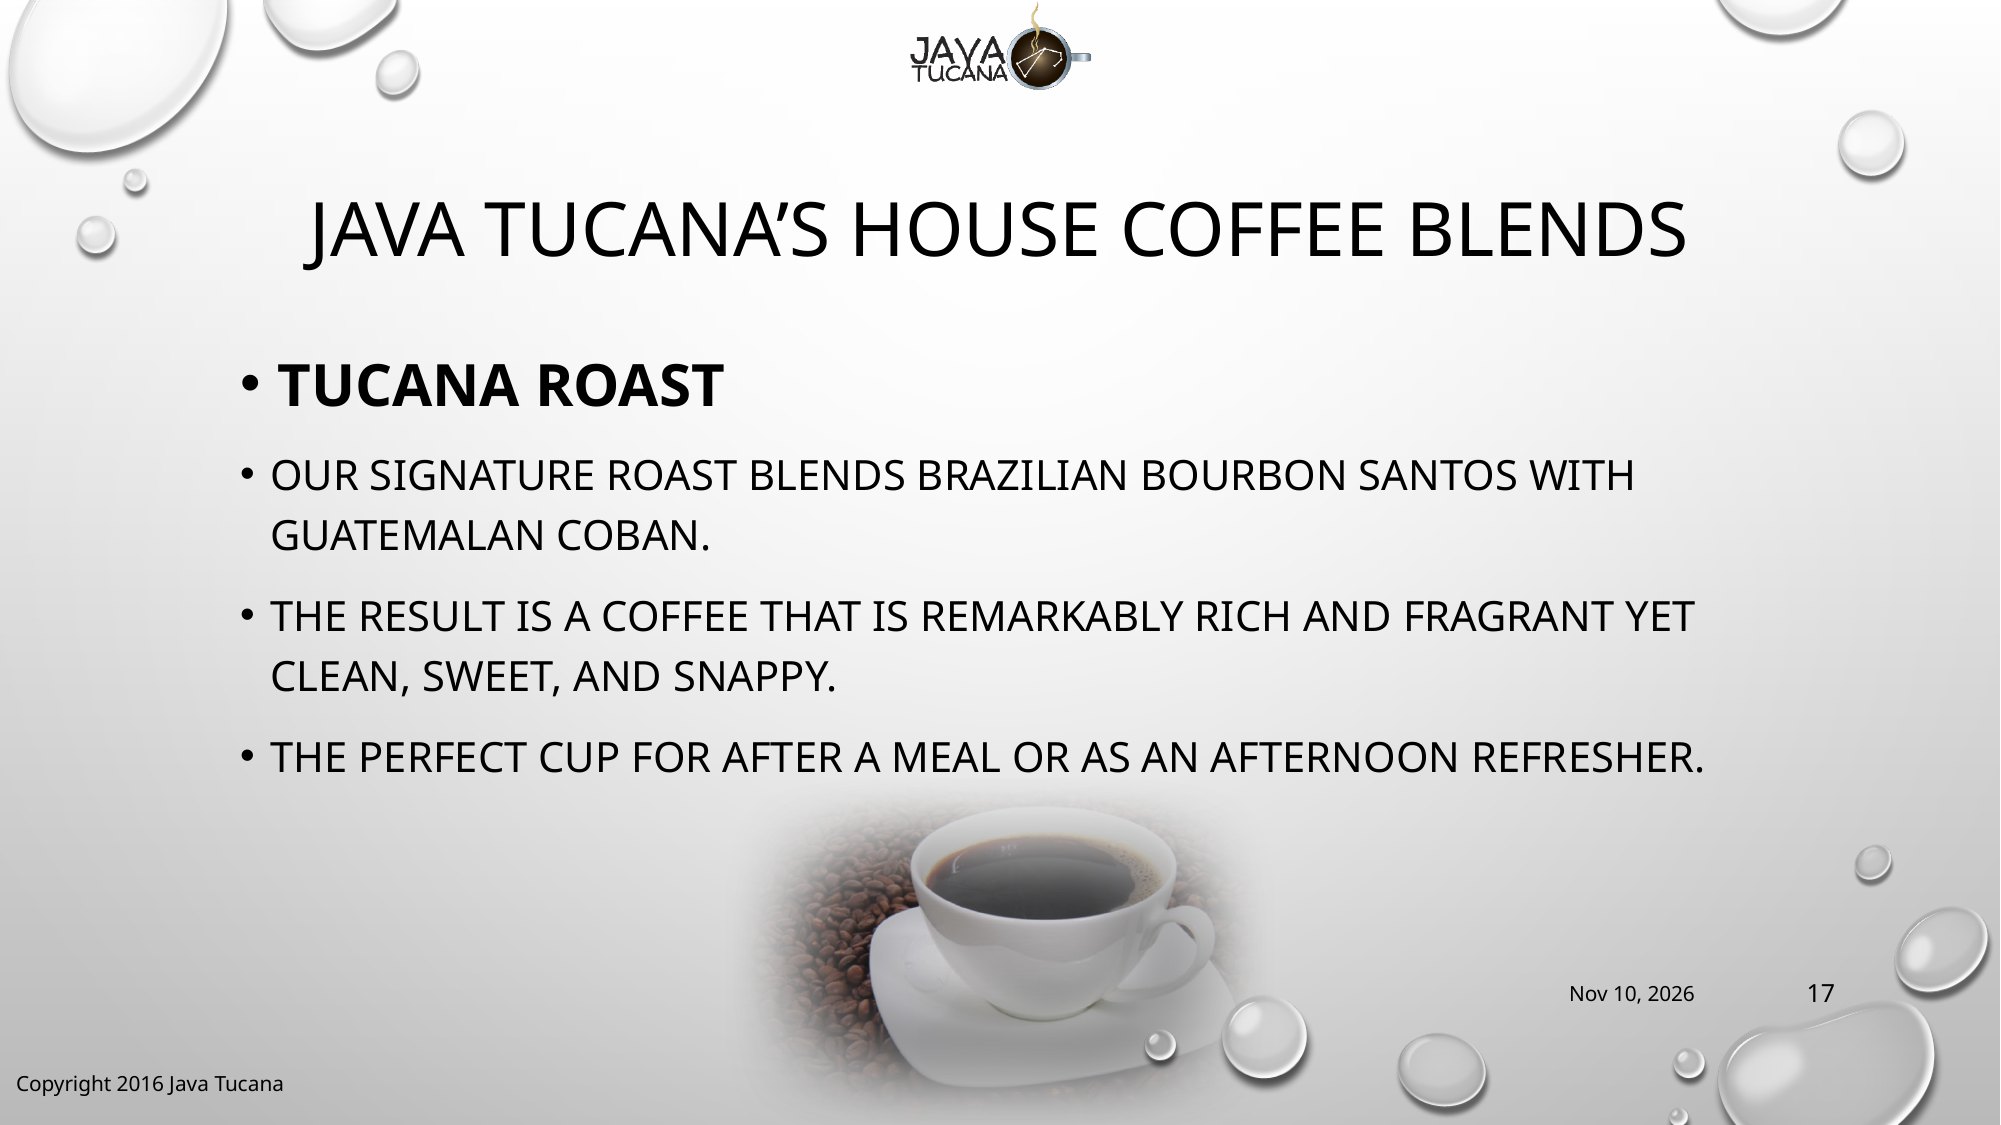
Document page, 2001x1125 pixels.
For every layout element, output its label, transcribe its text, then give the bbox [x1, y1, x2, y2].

picture [0, 0, 2000, 1125]
title Java Tucana’s house coffee blends [149, 101, 1851, 364]
list Tucana Roast Our signature roast blends Brazilian Bourbon Santos with Guatemalan Coban. The result is a coffee that is remarkably rich and fragrant yet clean, sweet, and snappy. The perfect cup for after a meal or as an afternoon refresher. [225, 326, 1785, 987]
slide_number 8-Feb-16 [1259, 965, 1710, 1025]
slide_number 17 [1724, 965, 1851, 1025]
footer Copyright 2016 Java Tucana [1, 1055, 1096, 1116]
